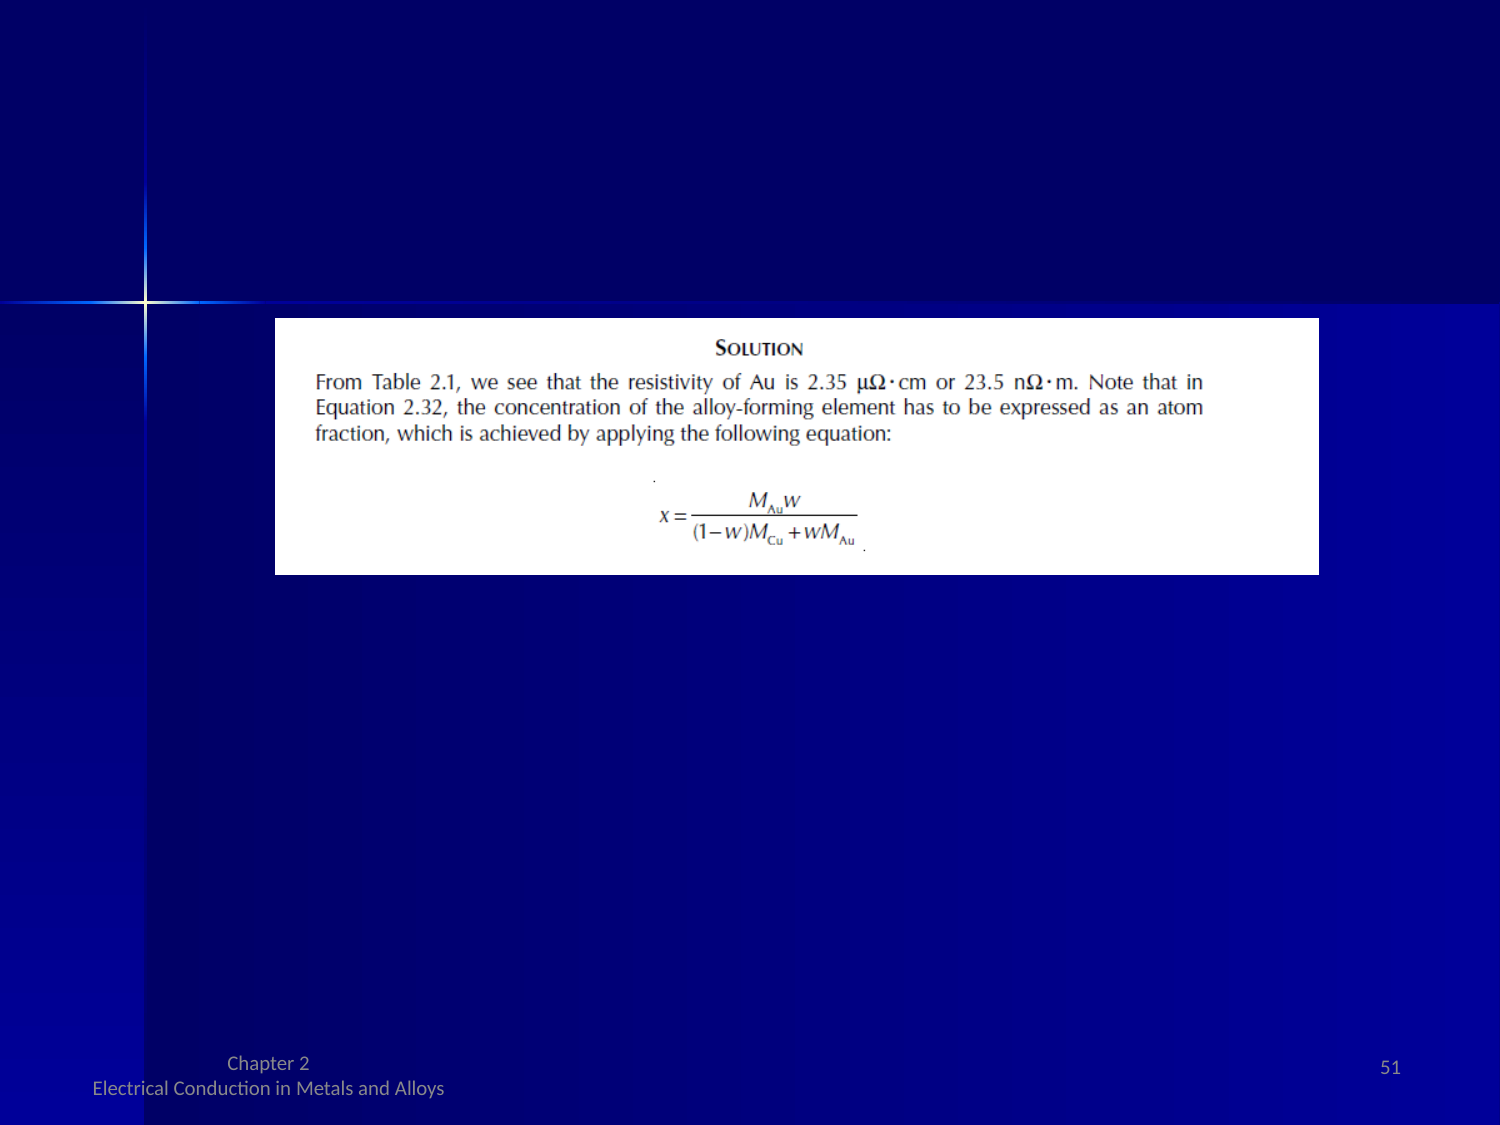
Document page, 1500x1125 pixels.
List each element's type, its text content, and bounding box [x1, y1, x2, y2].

slide_number Chapter 2 Electrical Conduction in Metals and Alloys [74, 1037, 463, 1113]
picture [274, 318, 1319, 576]
